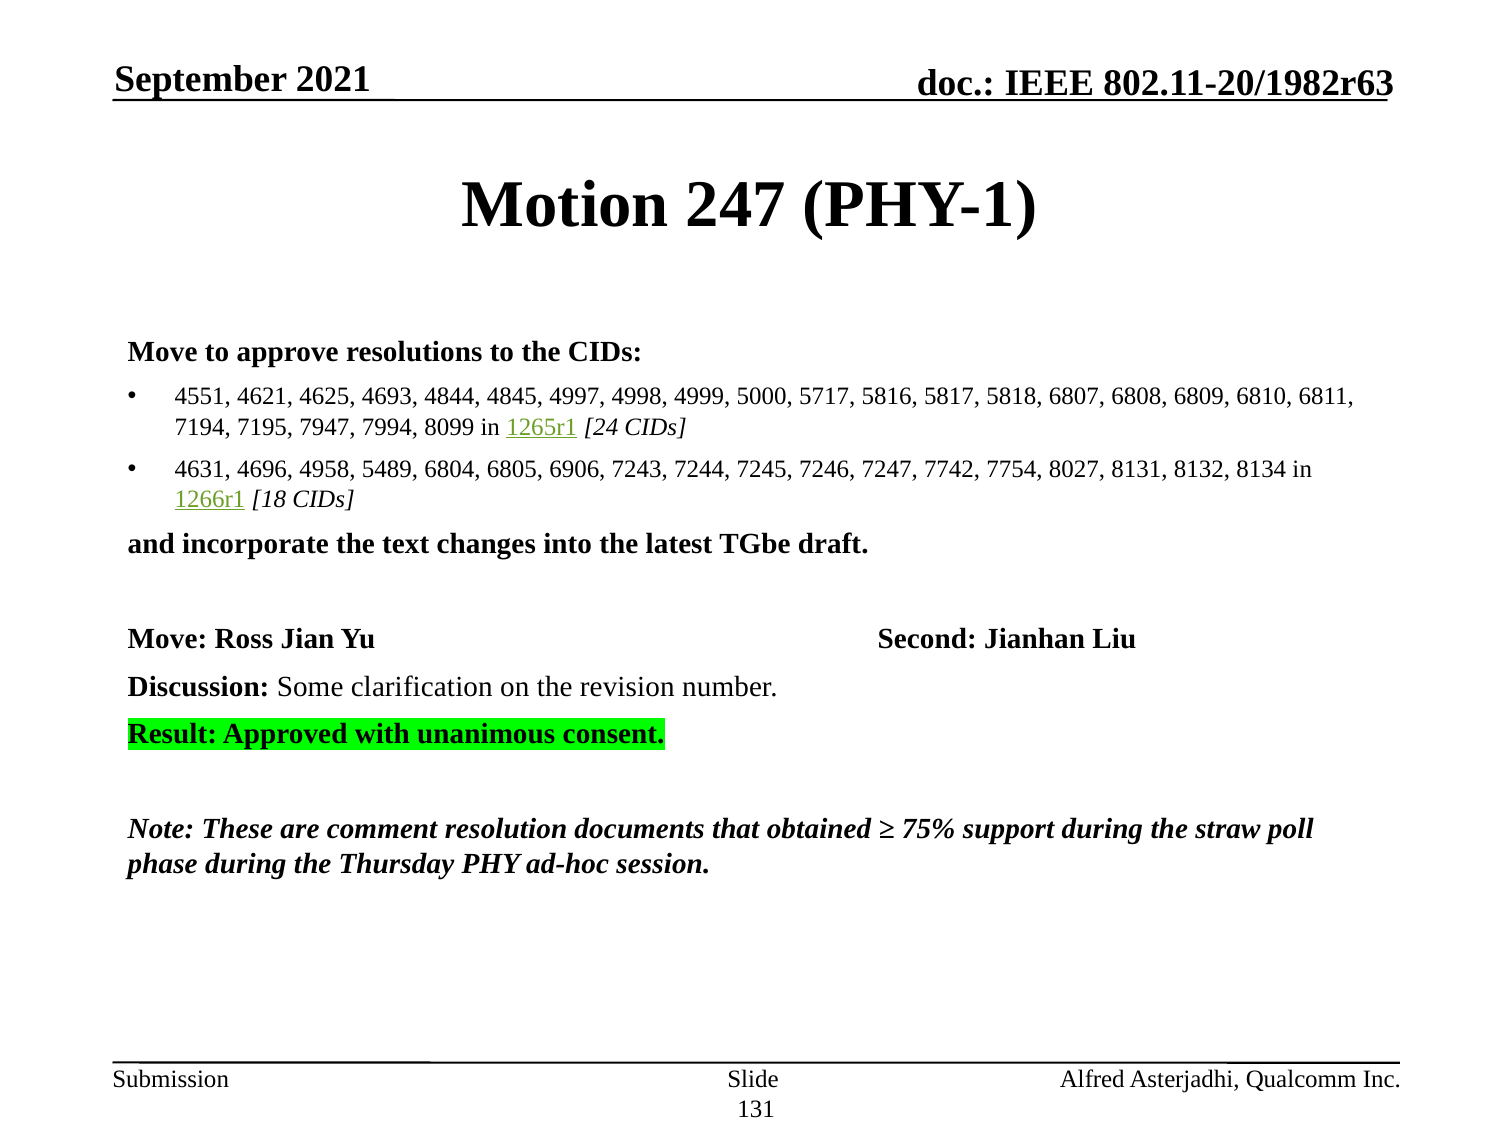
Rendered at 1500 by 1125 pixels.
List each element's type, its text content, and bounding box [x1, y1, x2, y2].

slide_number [114, 54, 423, 100]
title Motion 247 (PHY-1) [112, 112, 1388, 288]
footer Alfred Asterjadhi, Qualcomm Inc. [878, 1061, 1402, 1093]
list Move to approve resolutions to the CIDs: 4551, 4621, 4625, 4693, 4844, 4845, 4997, 4998, 4999, 5000, 5717, 5816, 5817, 5818, 6807, 6808, 6809, 6810, 6811, 7194, 7195, 7947, 7994, 8099 in 1265r1 [24 CIDs] 4631, 4696, 4958, 5489, 6804, 6805, 6906, 7243, 7244, 7245, 7246, 7247, 7742, 7754, 8027, 8131, 8132, 8134 in 1266r1 [18 CIDs] and incorporate the text changes into the latest TGbe draft. Move: Ross Jian Yu Second: Jianhan Liu Discussion: Some clarification on the revision number. Result: Approved with unanimous consent. Note: These are comment resolution documents that obtained ≥ 75% support during the straw poll phase during the Thursday PHY ad-hoc session. [112, 324, 1388, 1063]
slide_number Slide 131 [712, 1061, 800, 1123]
